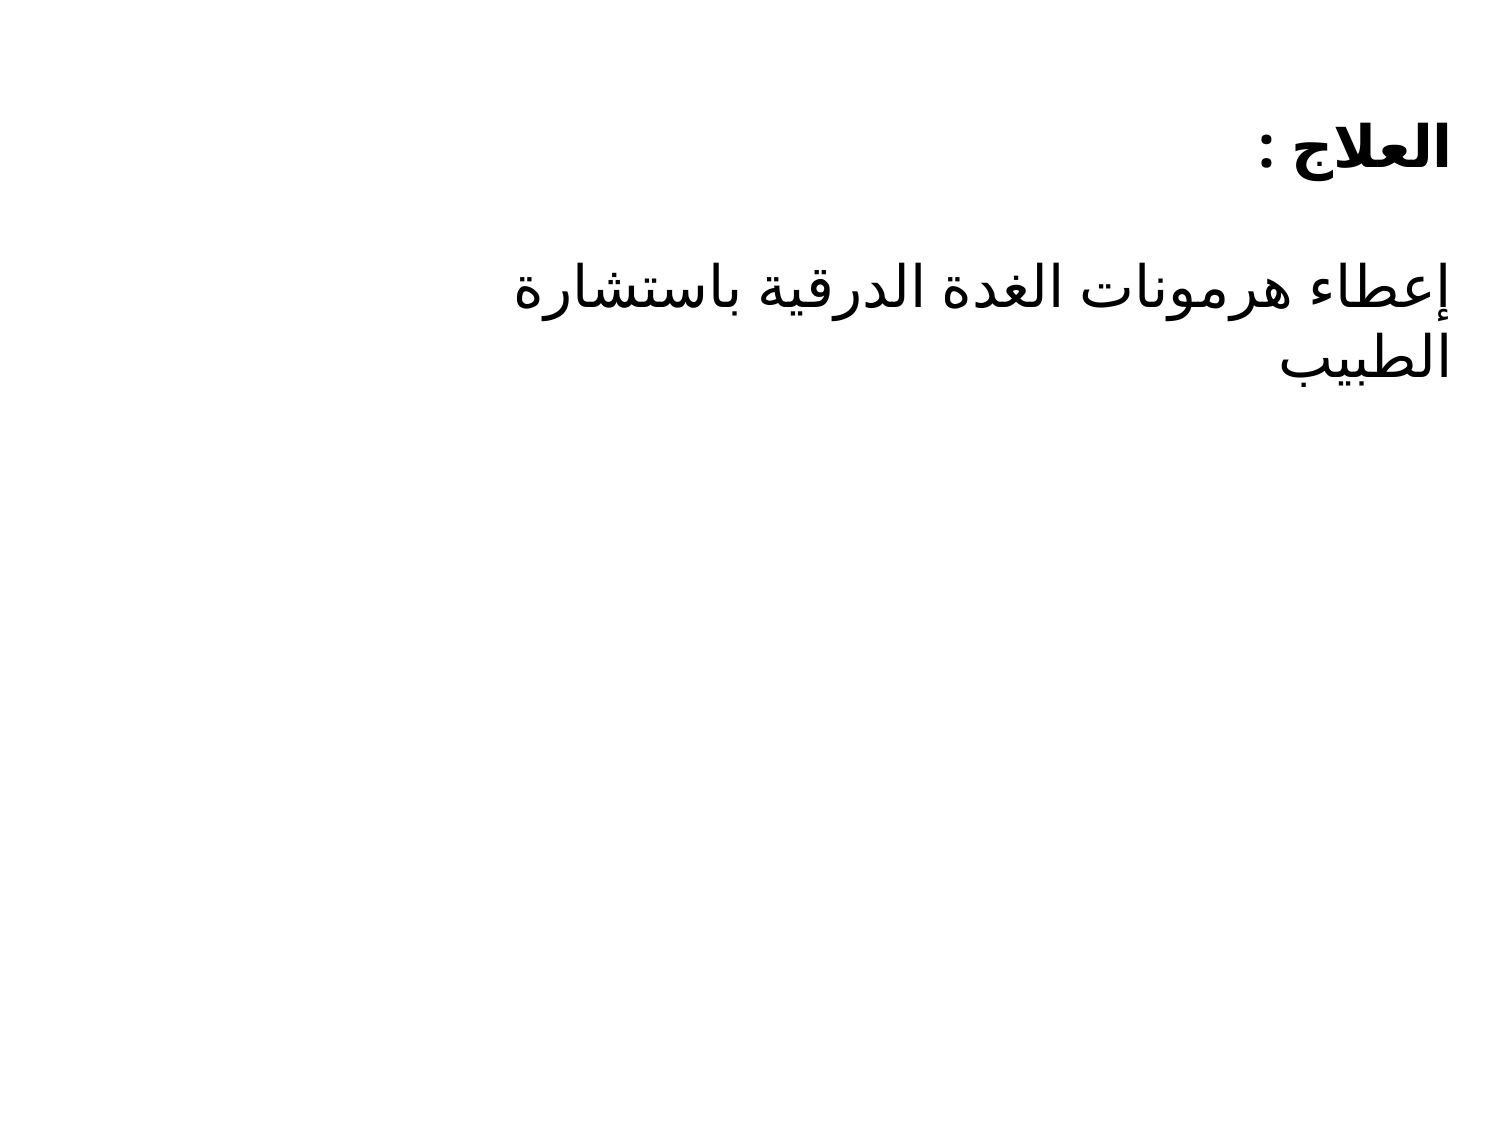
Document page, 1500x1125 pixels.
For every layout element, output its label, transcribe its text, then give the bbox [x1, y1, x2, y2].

text_box العلاج : إعطاء هرمونات الغدة الدرقية باستشارة الطبيب [407, 101, 1468, 397]
